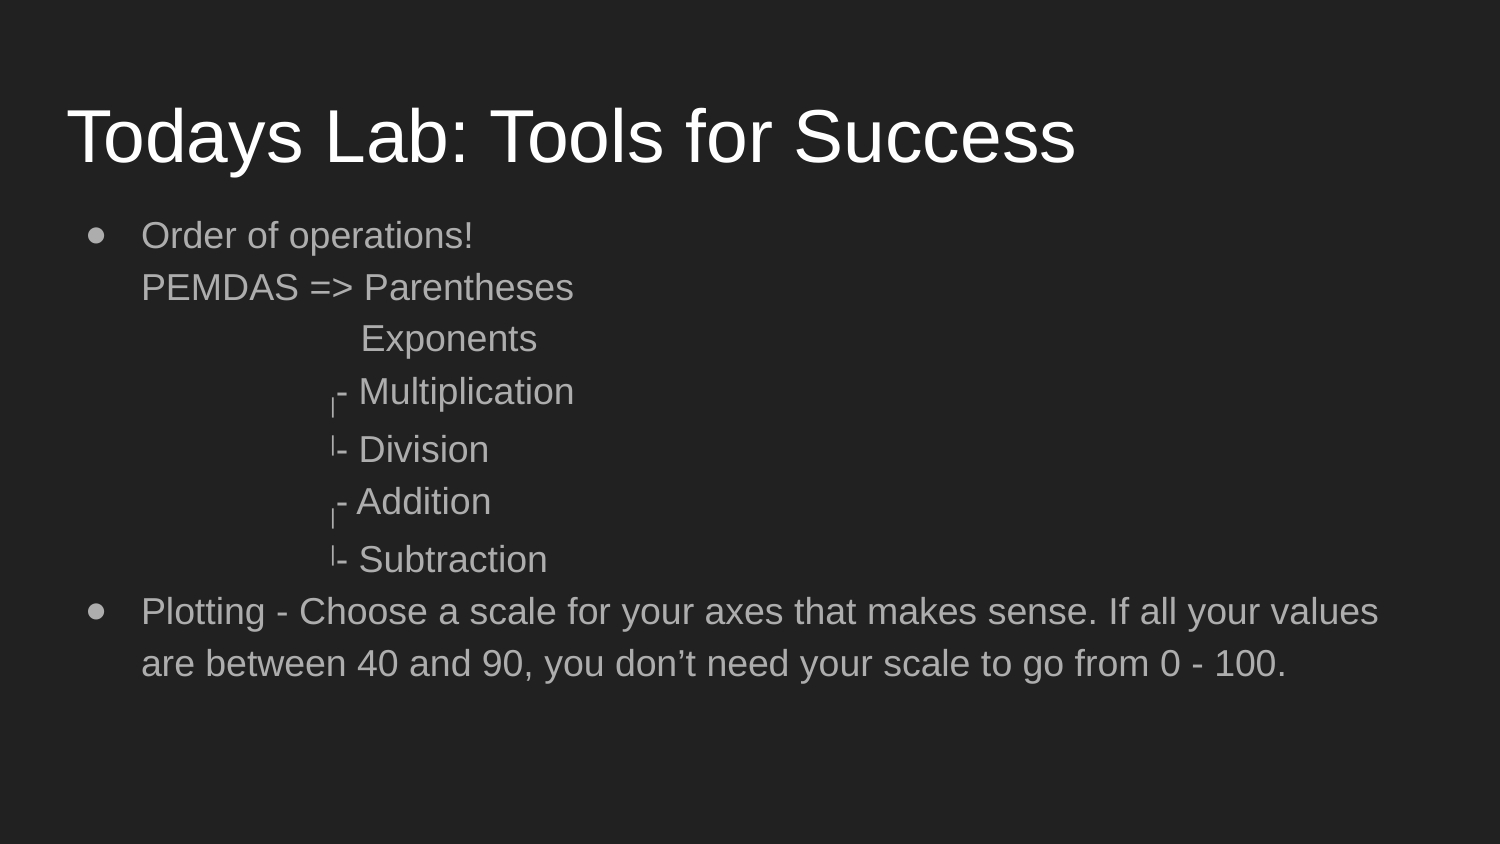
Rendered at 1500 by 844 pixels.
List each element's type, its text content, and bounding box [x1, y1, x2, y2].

text_box Order of operations! PEMDAS => Parentheses Exponents |- Multiplication |- Division |- Addition |- Subtraction Plotting - Choose a scale for your axes that makes sense. If all your values are between 40 and 90, you don’t need your scale to go from 0 - 100. [51, 188, 1449, 750]
title Todays Lab: Tools for Success [51, 72, 1449, 167]
